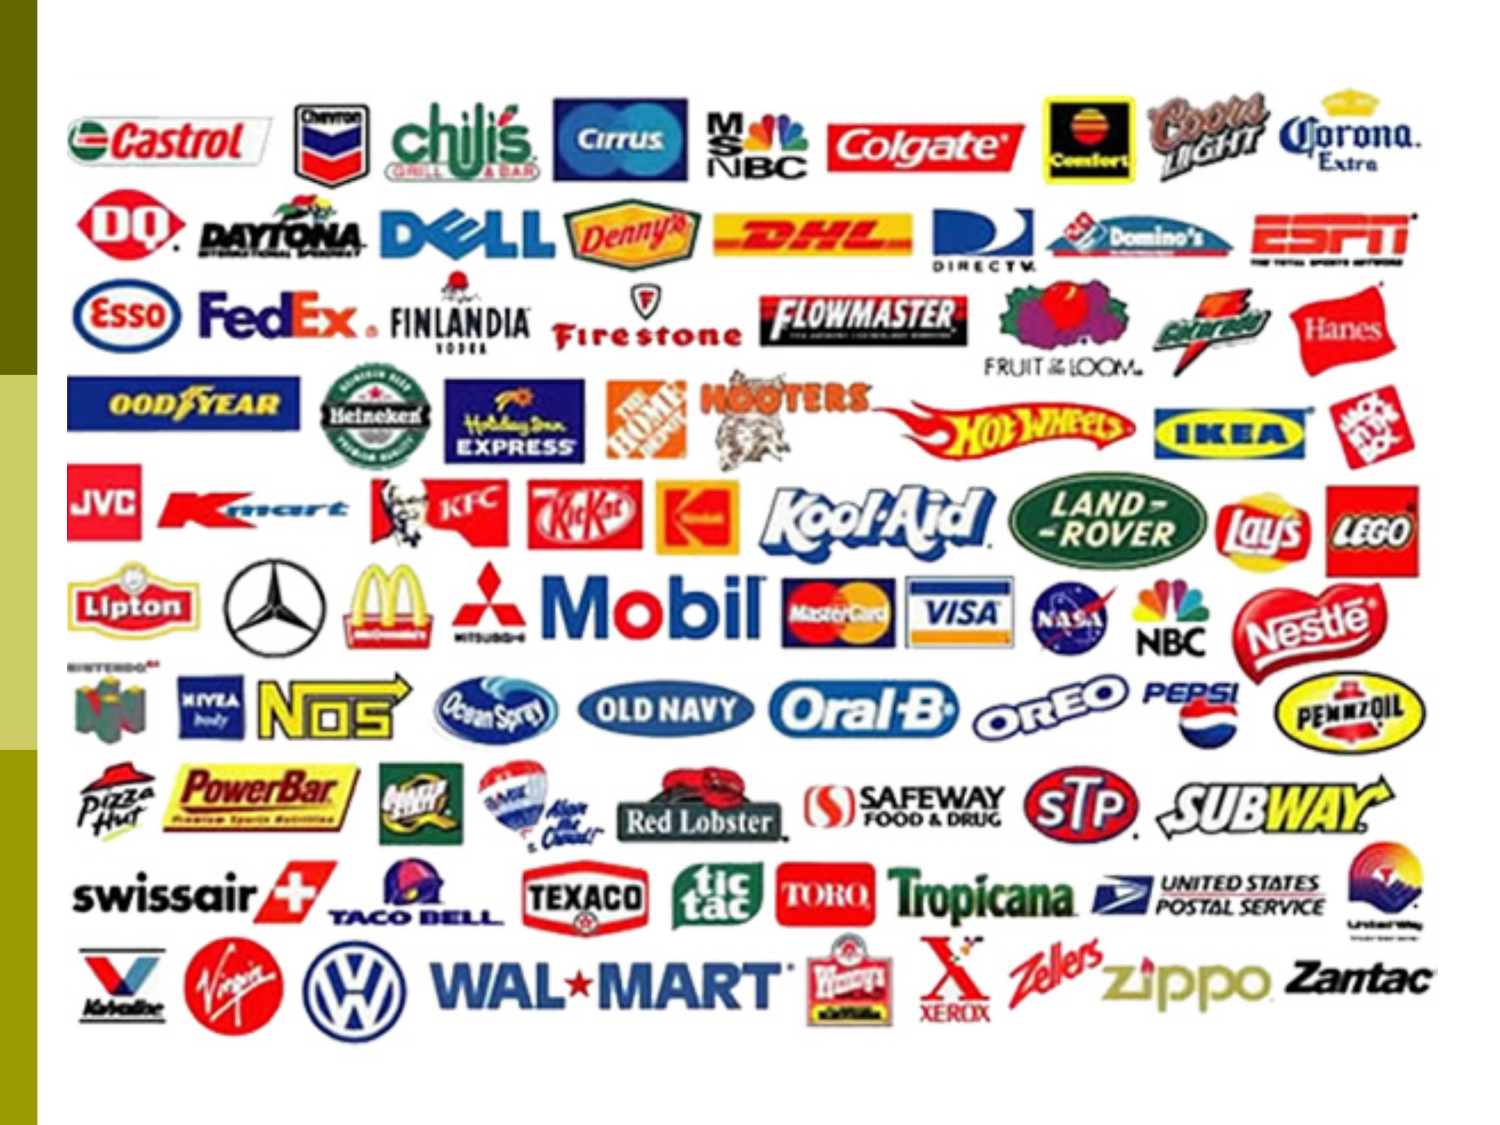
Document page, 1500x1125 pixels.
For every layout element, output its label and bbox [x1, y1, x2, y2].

picture [67, 37, 1438, 1107]
